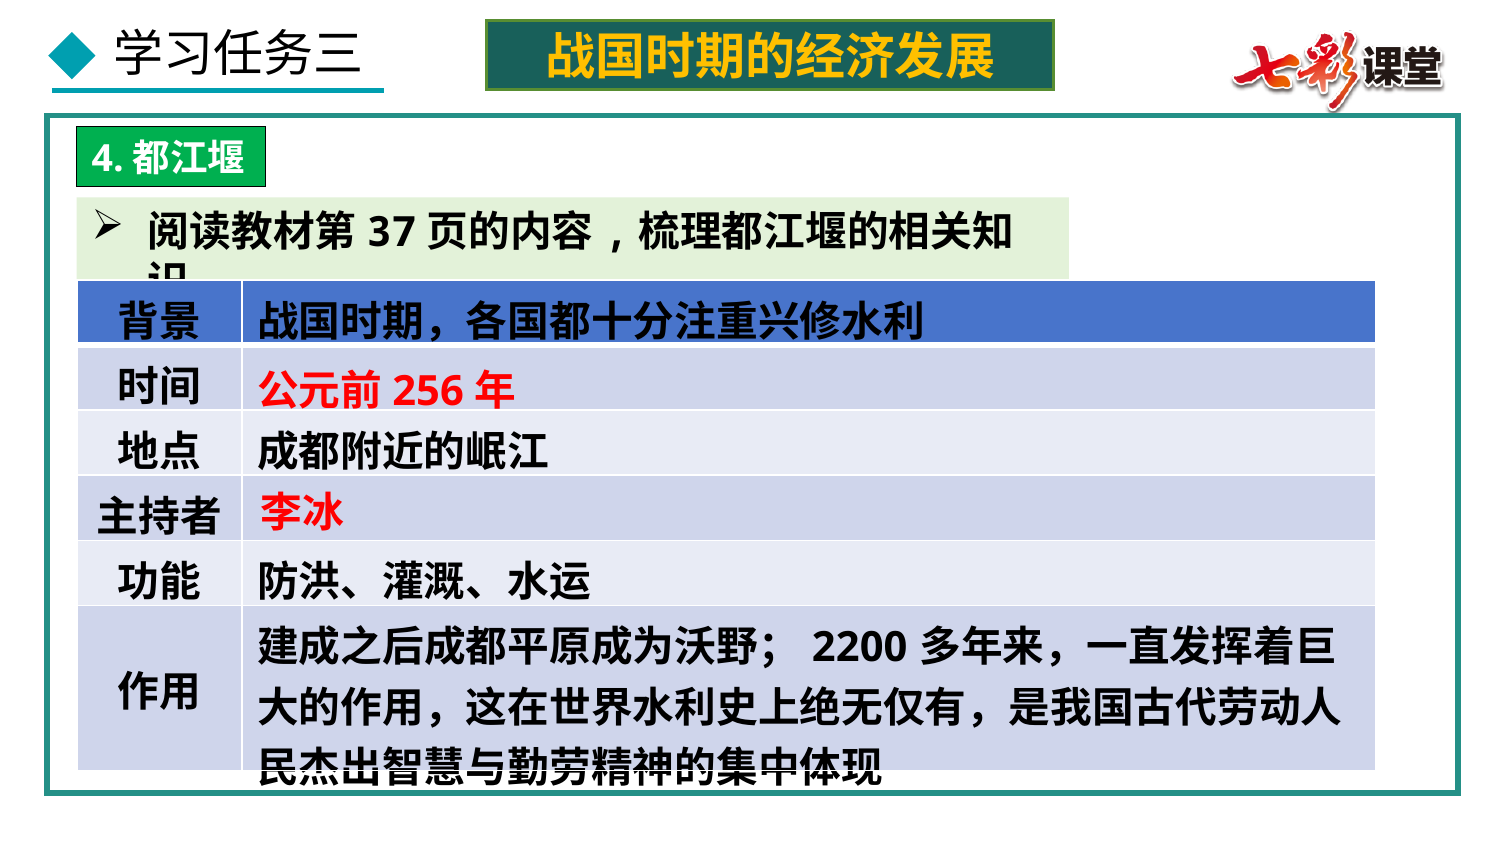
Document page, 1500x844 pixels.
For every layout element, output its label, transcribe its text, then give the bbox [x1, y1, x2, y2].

table_cell 建成之后成都平原成为沃野；2200多年来，一直发挥着巨大的作用，这在世界水利史上绝无仅有，是我国古代劳动人民杰出智慧与勤劳精神的集中体现 [243, 606, 1375, 770]
text_box 阅读教材第37页的内容,梳理都江堰的相关知识。 [76, 197, 1069, 279]
table_cell 防洪、灌溉、水运 [243, 541, 1375, 605]
table_cell [243, 348, 1375, 409]
text_box 公元前256年 [242, 351, 538, 422]
table_header 背景 [78, 281, 241, 342]
table_cell 成都附近的岷江 [243, 411, 1375, 474]
table_cell 主持者 [78, 476, 241, 540]
table_cell 地点 [78, 411, 241, 474]
picture [1228, 26, 1449, 113]
table_cell [372, 476, 1375, 540]
table_cell 时间 [78, 348, 241, 409]
text_box 李冰 [245, 473, 372, 544]
text_box 4.都江堰 [76, 126, 266, 187]
table_cell 功能 [78, 541, 241, 605]
table_cell 作用 [78, 606, 241, 770]
table_header 战国时期，各国都十分注重兴修水利 [243, 281, 1375, 342]
text_box 战国时期的经济发展 [486, 19, 1055, 90]
